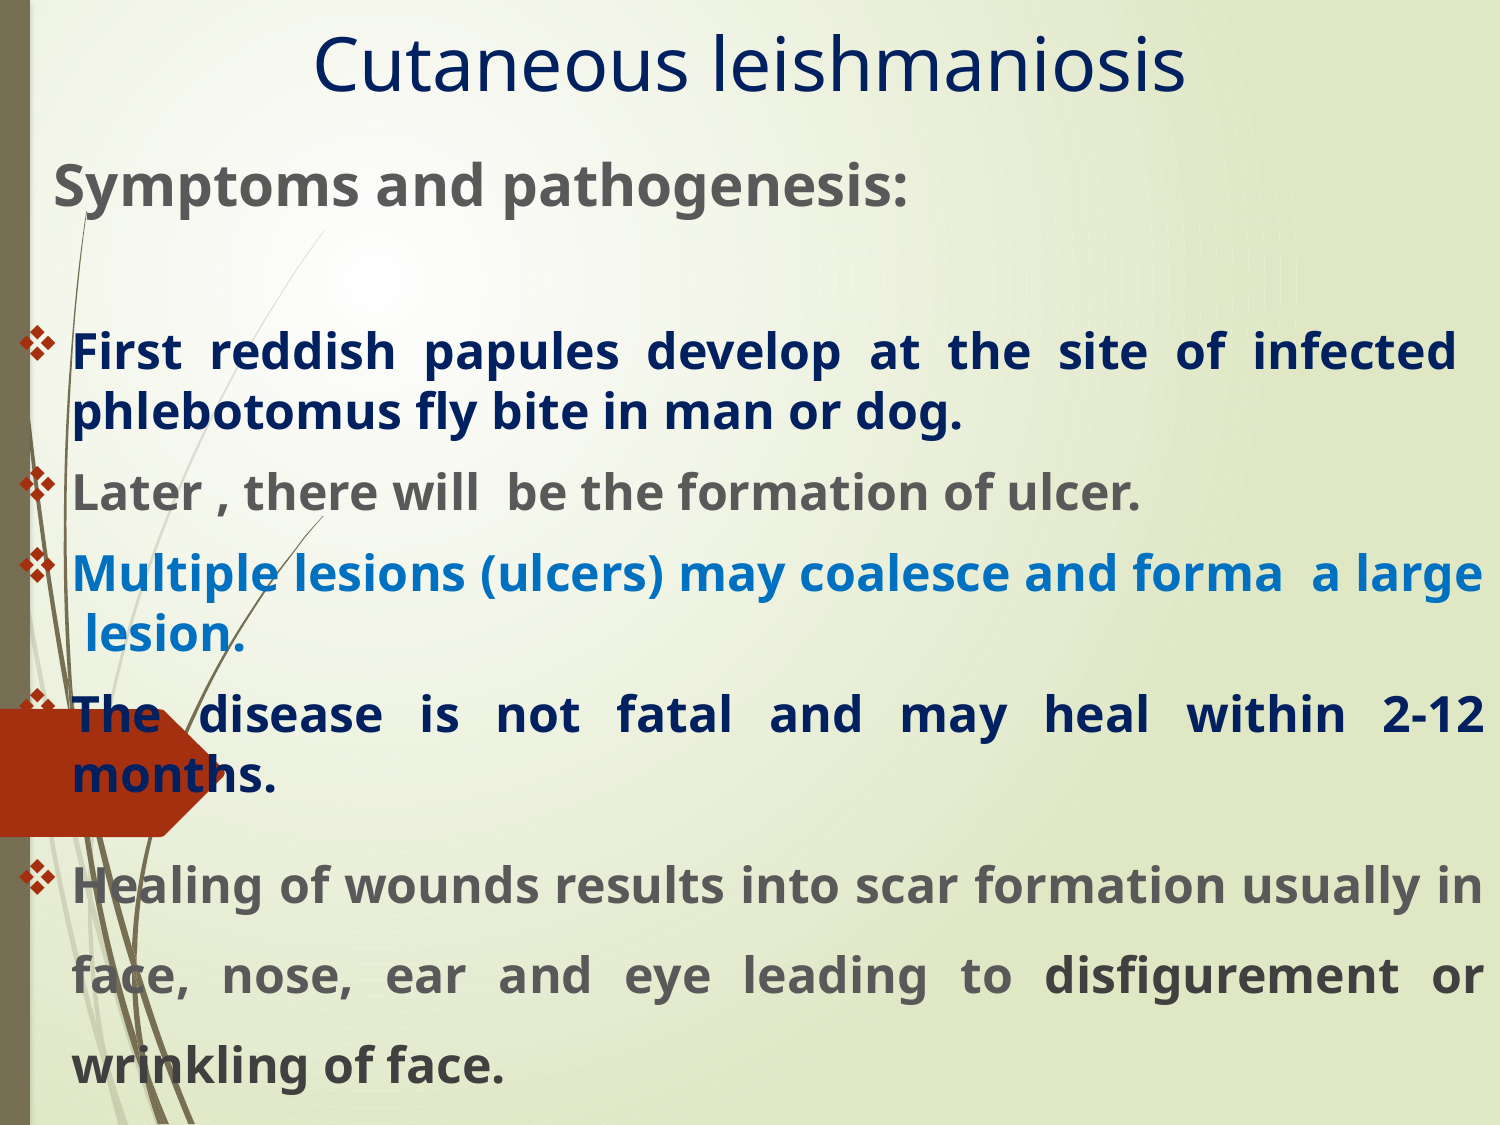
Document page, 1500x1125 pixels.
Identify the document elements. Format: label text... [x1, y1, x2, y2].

title Cutaneous leishmaniosis [0, 0, 1500, 75]
subtitle Symptoms and pathogenesis: First reddish papules develop at the site of infected phlebotomus fly bite in man or dog. Later , there will be the formation of ulcer. Multiple lesions (ulcers) may coalesce and forma a large lesion. The disease is not fatal and may heal within 2-12 months. Healing of wounds results into scar formation usually in face, nose, ear and eye leading to disfigurement or wrinkling of face. [0, 75, 1500, 1125]
